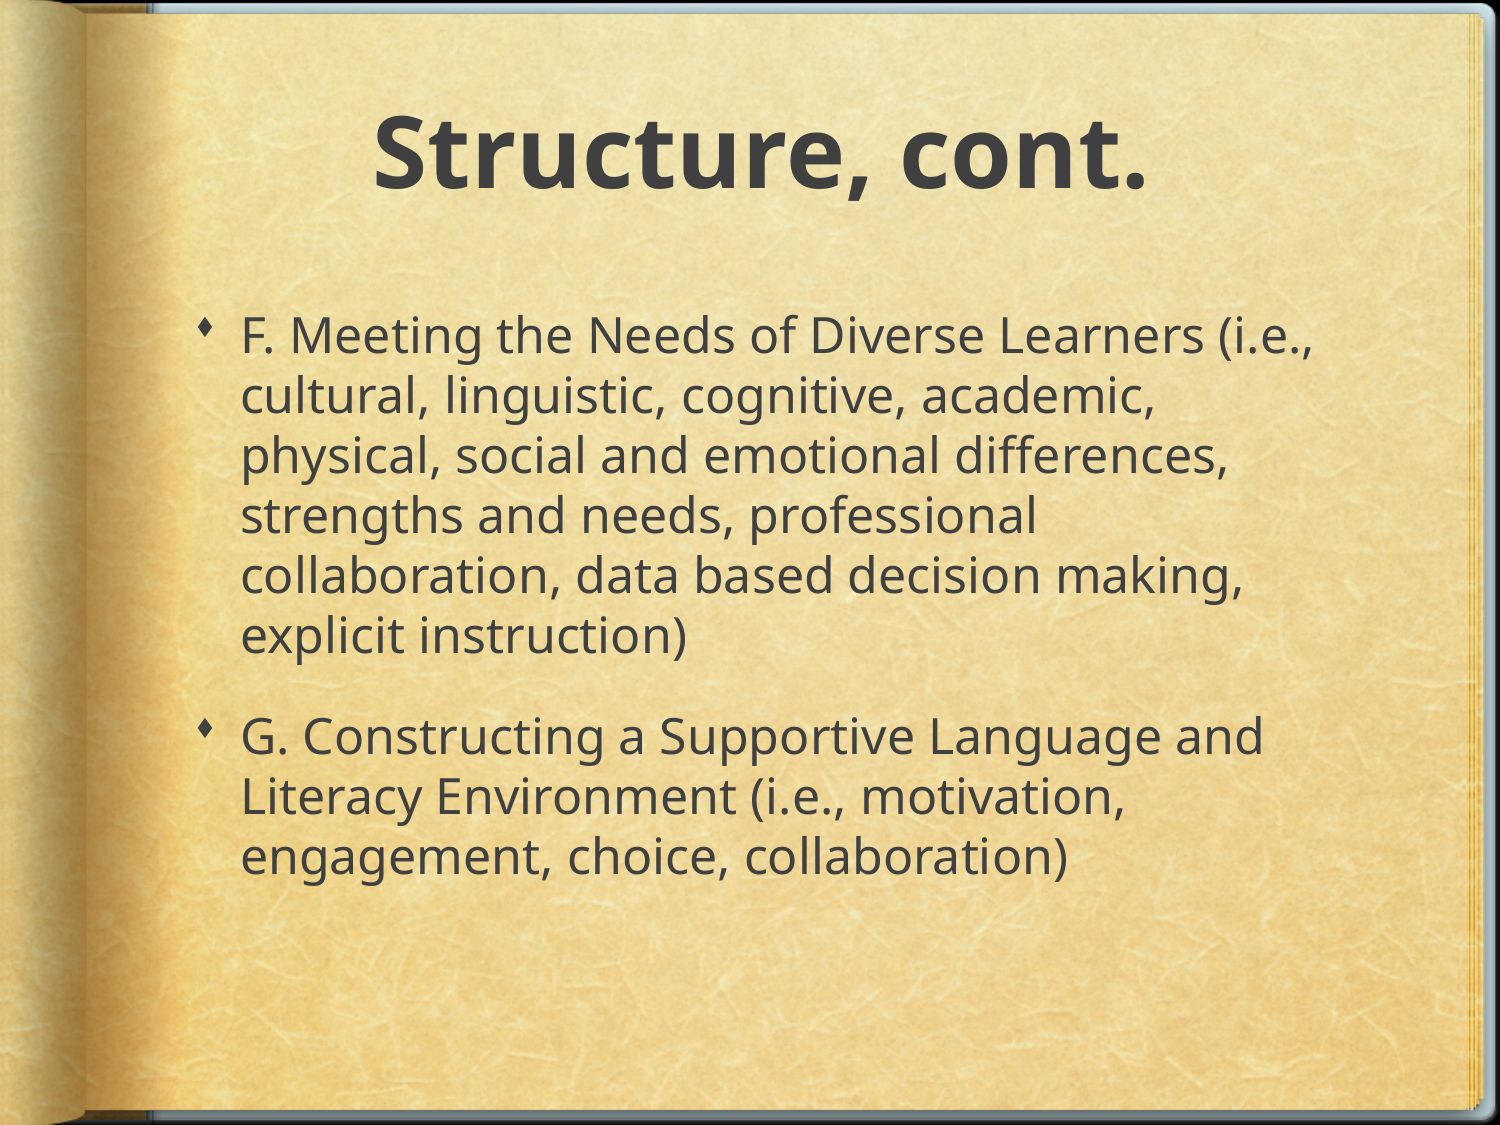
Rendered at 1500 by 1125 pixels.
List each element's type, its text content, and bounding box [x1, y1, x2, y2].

title Structure, cont. [178, 45, 1372, 265]
list F. Meeting the Needs of Diverse Learners (i.e., cultural, linguistic, cognitive, academic, physical, social and emotional differences, strengths and needs, professional collaboration, data based decision making, explicit instruction) G. Constructing a Supportive Language and Literacy Environment (i.e., motivation, engagement, choice, collaboration) [178, 295, 1372, 1005]
picture [0, 0, 1500, 1125]
